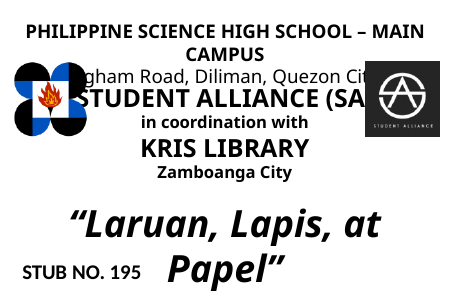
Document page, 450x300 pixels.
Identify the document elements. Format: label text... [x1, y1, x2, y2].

text_box PHILIPPINE SCIENCE HIGH SCHOOL – MAIN CAMPUS Agham Road, Diliman, Quezon City [0, 12, 450, 74]
picture [12, 60, 88, 137]
picture [364, 60, 441, 137]
text_box STUB NO. 195 [7, 251, 213, 292]
text_box “Laruan, Lapis, at Papel” [0, 192, 450, 298]
text_box STUDENT ALLIANCE (SA) in coordination with KRIS LIBRARY Zamboanga City [0, 74, 450, 190]
